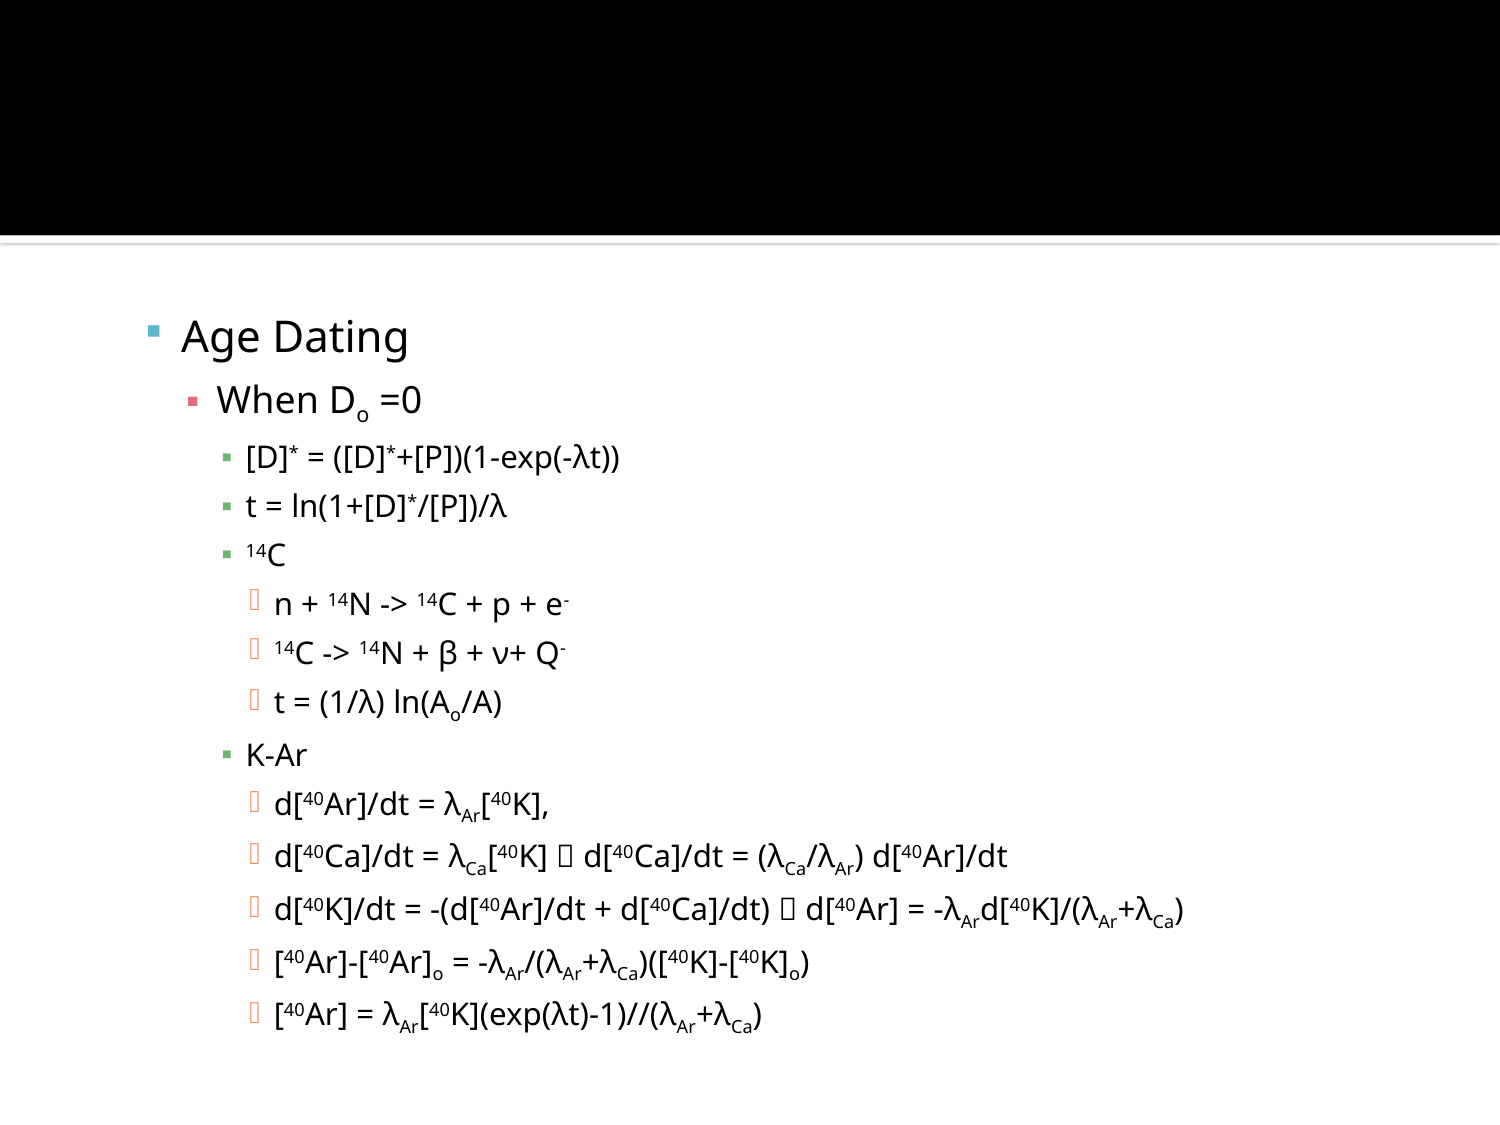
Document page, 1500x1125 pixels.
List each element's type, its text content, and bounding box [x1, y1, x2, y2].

list Age Dating When Do =0 [D]* = ([D]*+[P])(1-exp(-λt)) t = ln(1+[D]*/[P])/λ 14C n + 14N -> 14C + p + e- 14C -> 14N + β + ν+ Q- t = (1/λ) ln(Ao/A) K-Ar d[40Ar]/dt = λAr[40K], d[40Ca]/dt = λCa[40K]  d[40Ca]/dt = (λCa/λAr) d[40Ar]/dt d[40K]/dt = -(d[40Ar]/dt + d[40Ca]/dt)  d[40Ar] = -λArd[40K]/(λAr+λCa) [40Ar]-[40Ar]o = -λAr/(λAr+λCa)([40K]-[40K]o) [40Ar] = λAr[40K](exp(λt)-1)//(λAr+λCa) [75, 291, 1471, 1050]
